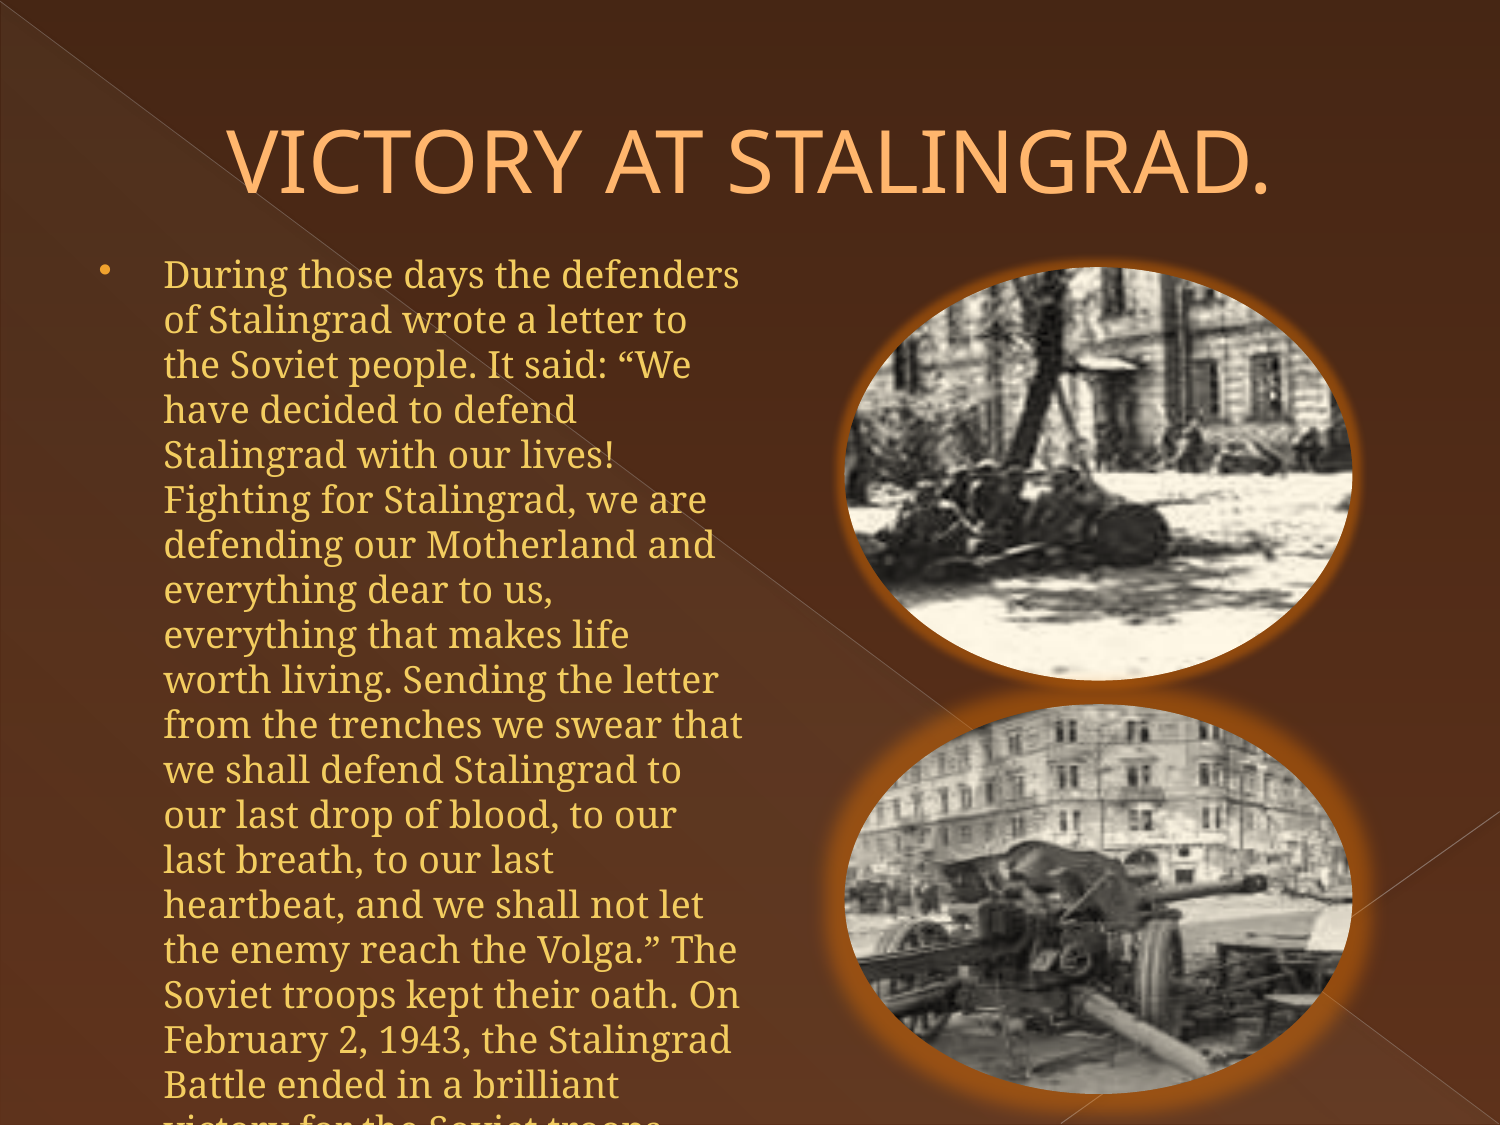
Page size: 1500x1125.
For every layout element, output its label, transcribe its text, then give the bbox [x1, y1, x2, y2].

list During those days the defenders of Stalingrad wrote a letter to the Soviet people. It said: “We have decided to defend Stalingrad with our lives! Fighting for Stalingrad, we are defending our Motherland and everything dear to us, everything that makes life worth living. Sending the letter from the trenches we swear that we shall defend Stalingrad to our last drop of blood, to our last breath, to our last heartbeat, and we shall not let the enemy reach the Volga.” The Soviet troops kept their oath. On February 2, 1943, the Stalingrad Battle ended in a brilliant victory for the Soviet troops. [75, 243, 762, 1083]
title VICTORY AT STALINGRAD. [75, 43, 1425, 274]
picture [843, 703, 1353, 1095]
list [843, 266, 1353, 682]
